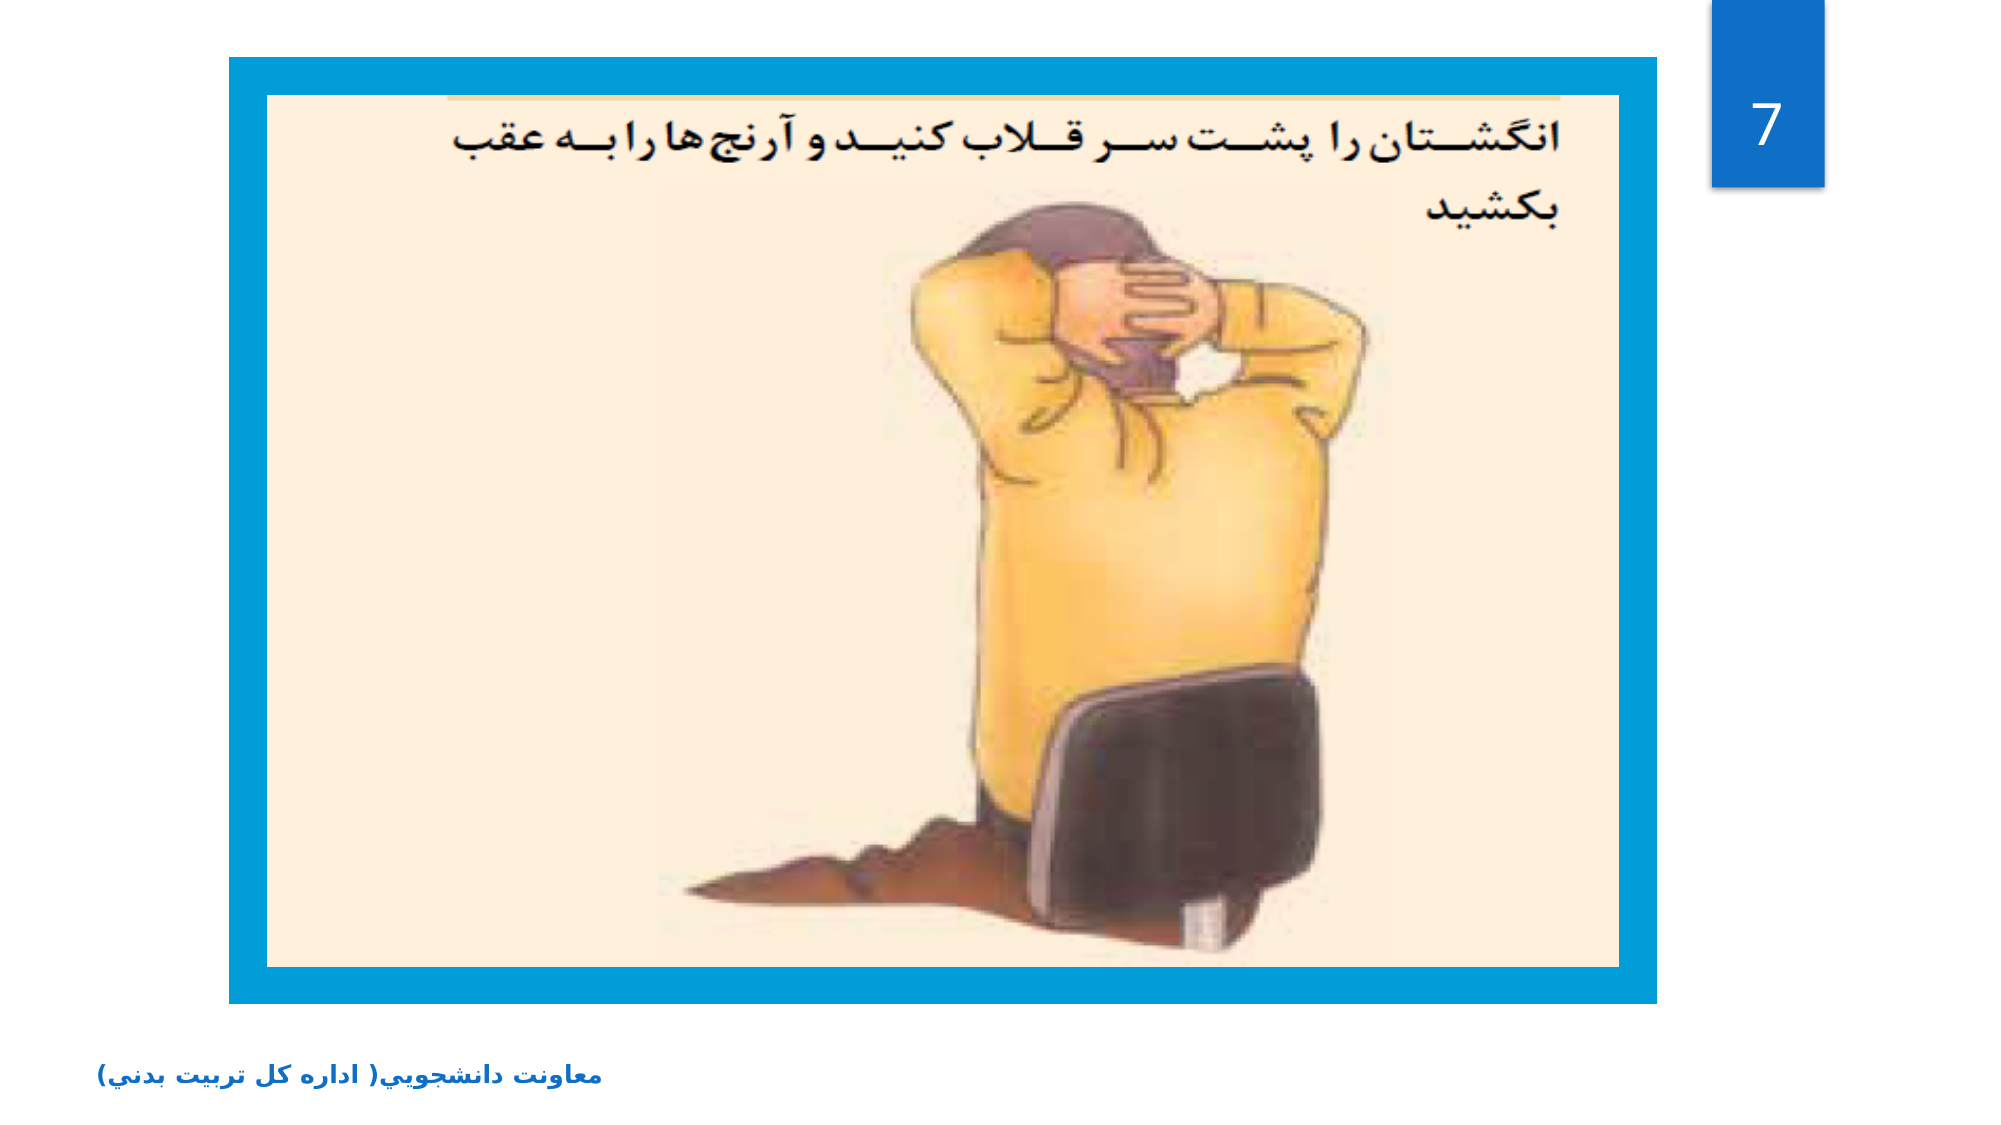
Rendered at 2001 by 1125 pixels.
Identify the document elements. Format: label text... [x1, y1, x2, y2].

slide_number 7 [1698, 48, 1836, 175]
footer معاونت دانشجويي( اداره كل تربيت بدني) [81, 1048, 715, 1099]
picture [268, 96, 1618, 966]
